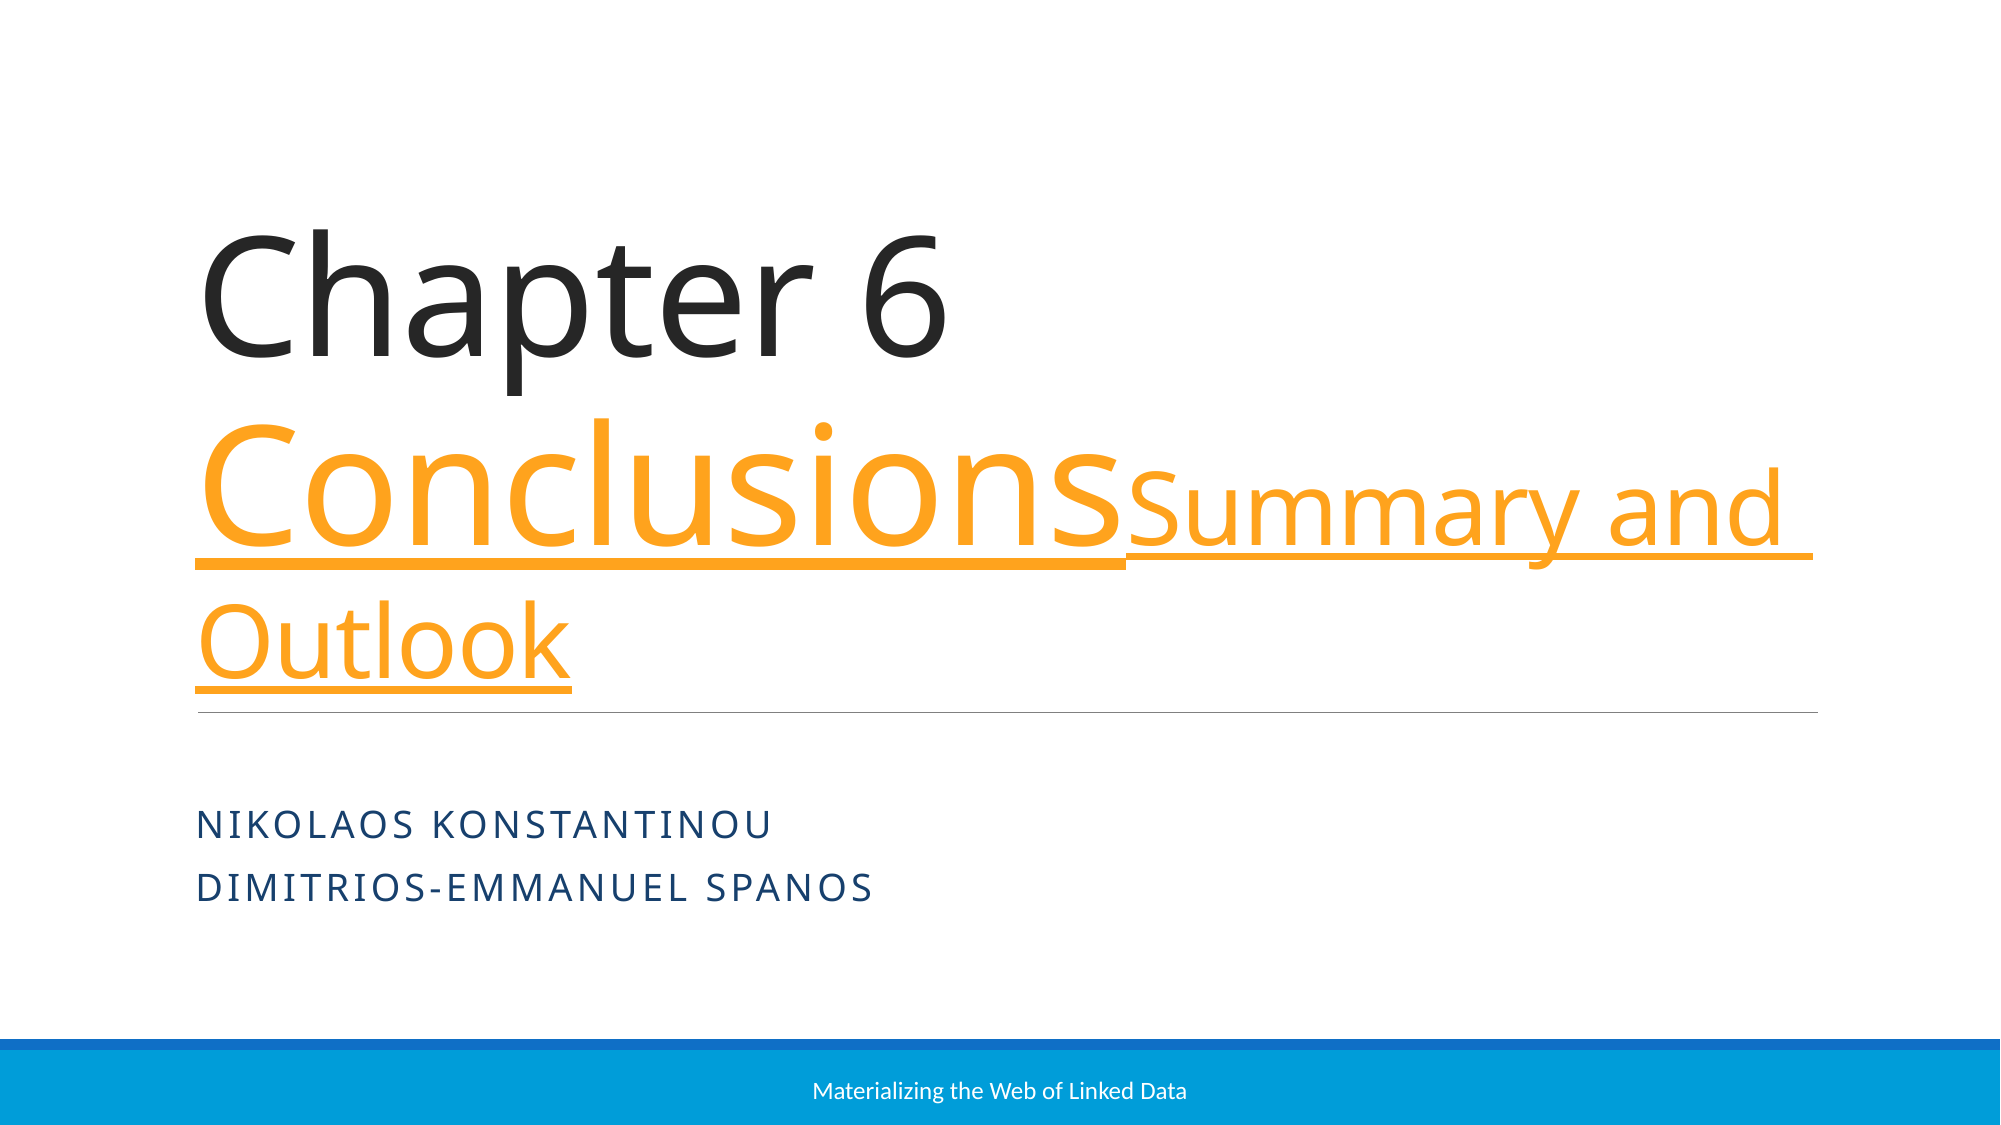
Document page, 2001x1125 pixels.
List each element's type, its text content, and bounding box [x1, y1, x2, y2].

footer Materializing the Web of Linked Data [604, 1059, 1396, 1120]
title Chapter 6 Conclusions Summary and Outlook [180, 124, 1830, 710]
subtitle Nikolaos Konstantinou Dimitrios-Emmanuel Spanos [180, 730, 1831, 919]
